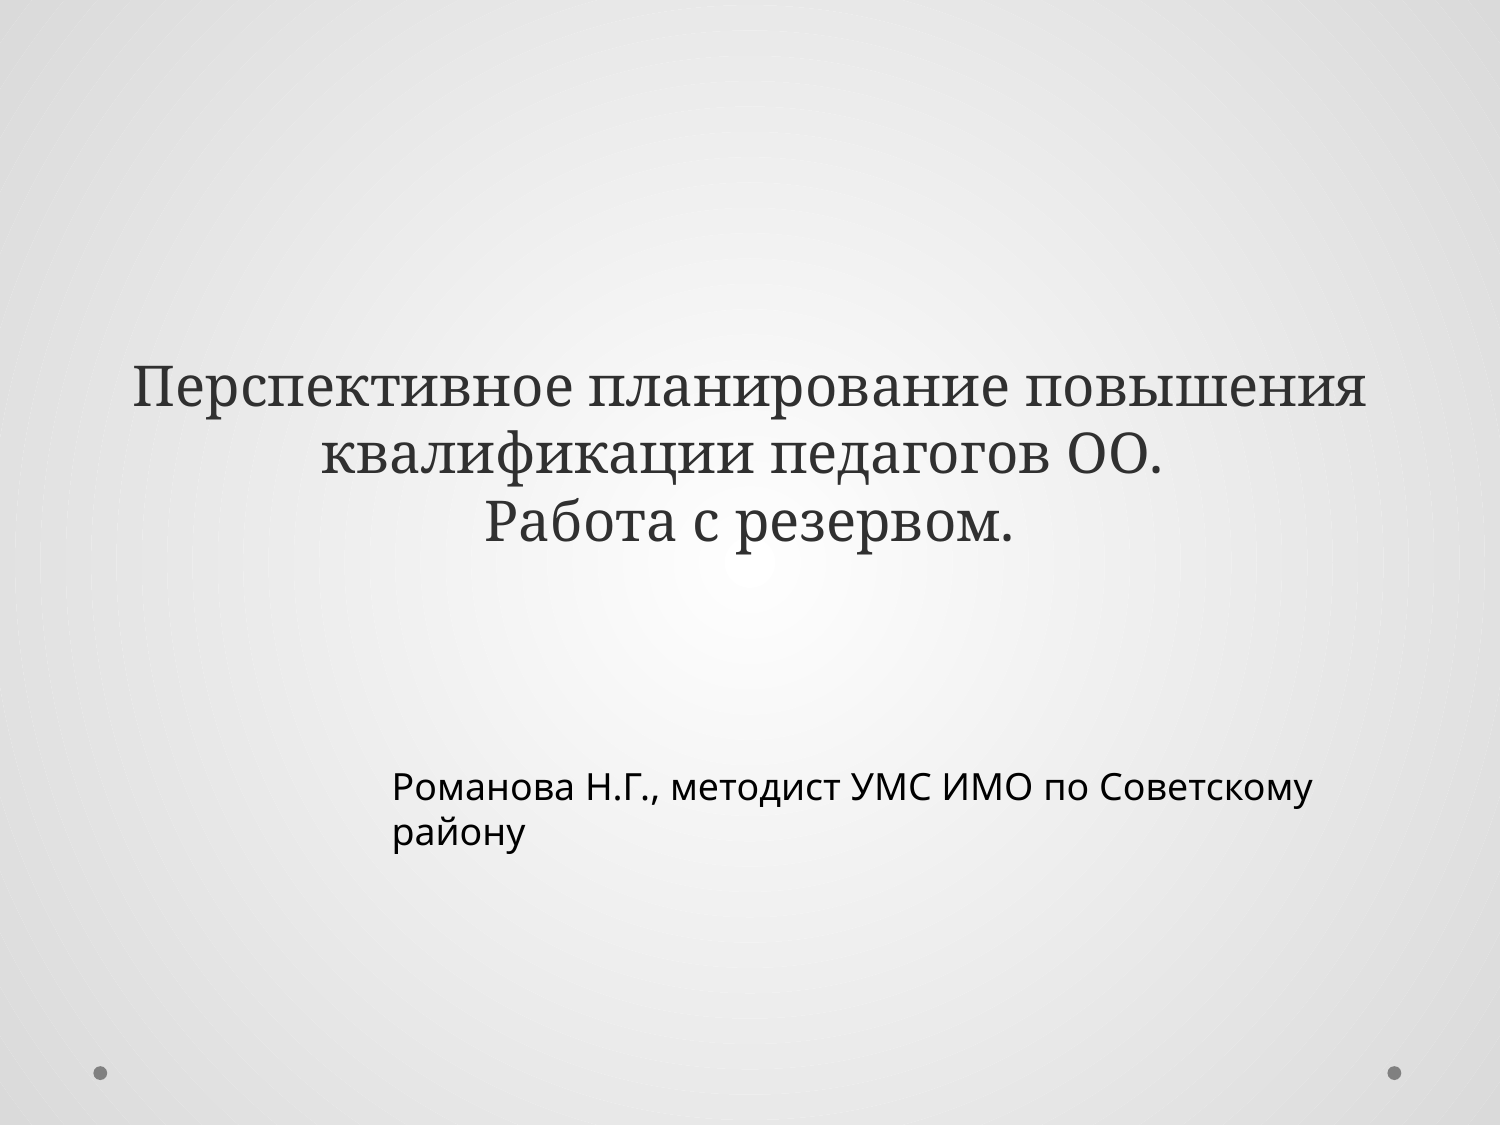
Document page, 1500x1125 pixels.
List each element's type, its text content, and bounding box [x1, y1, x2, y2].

subtitle Романова Н.Г., методист УМС ИМО по Советскому району [376, 755, 1427, 906]
title Перспективное планирование повышения квалификации педагогов ОО. Работа с резервом. [112, 215, 1388, 560]
